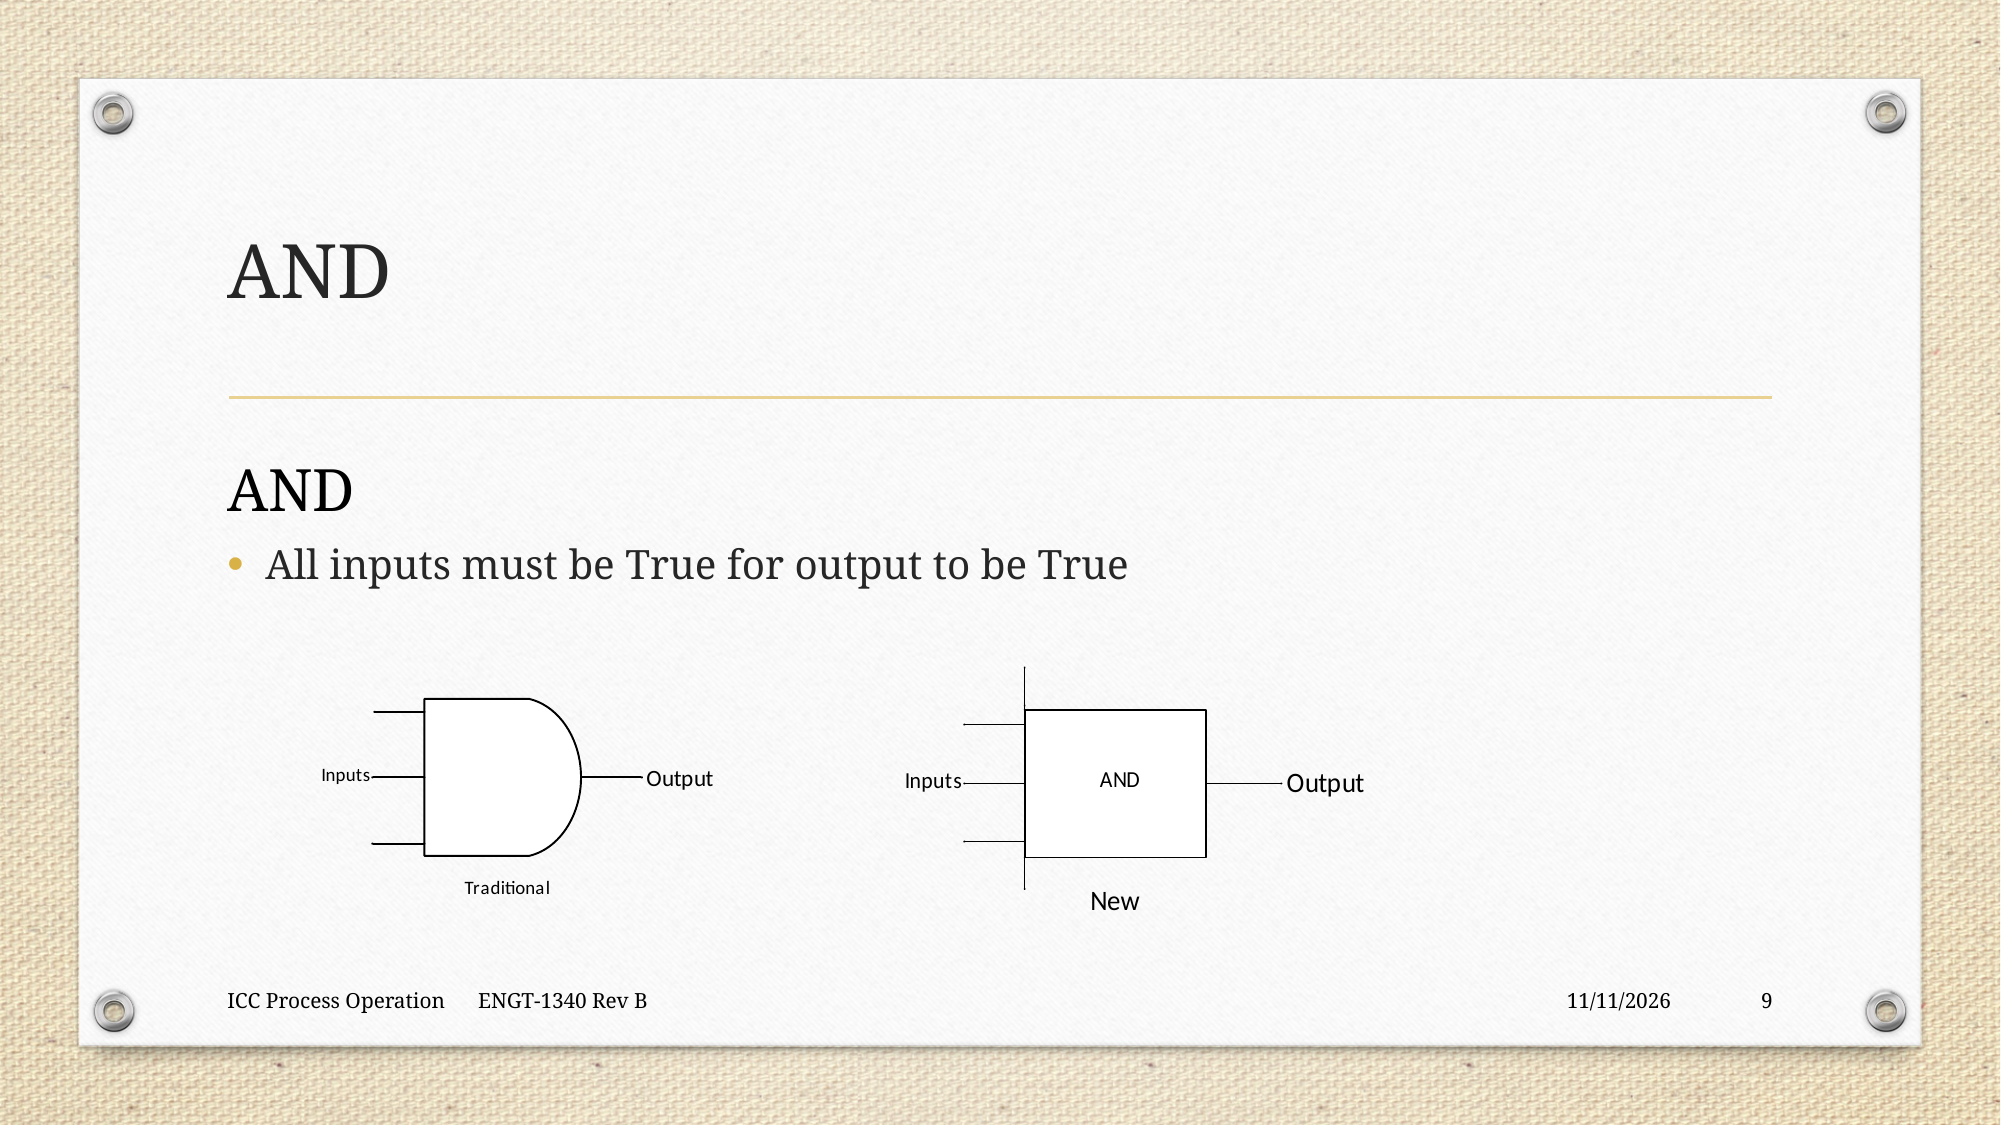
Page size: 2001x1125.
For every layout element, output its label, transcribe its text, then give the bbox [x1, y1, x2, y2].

footer ICC Process Operation ENGT-1340 Rev B [212, 979, 1411, 1025]
picture [0, 0, 2001, 1125]
list All inputs must be True for output to be True [212, 532, 1216, 627]
slide_number 9 [1698, 979, 1788, 1025]
list AND [212, 436, 987, 531]
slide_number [1423, 979, 1686, 1025]
title AND [212, 161, 1788, 375]
